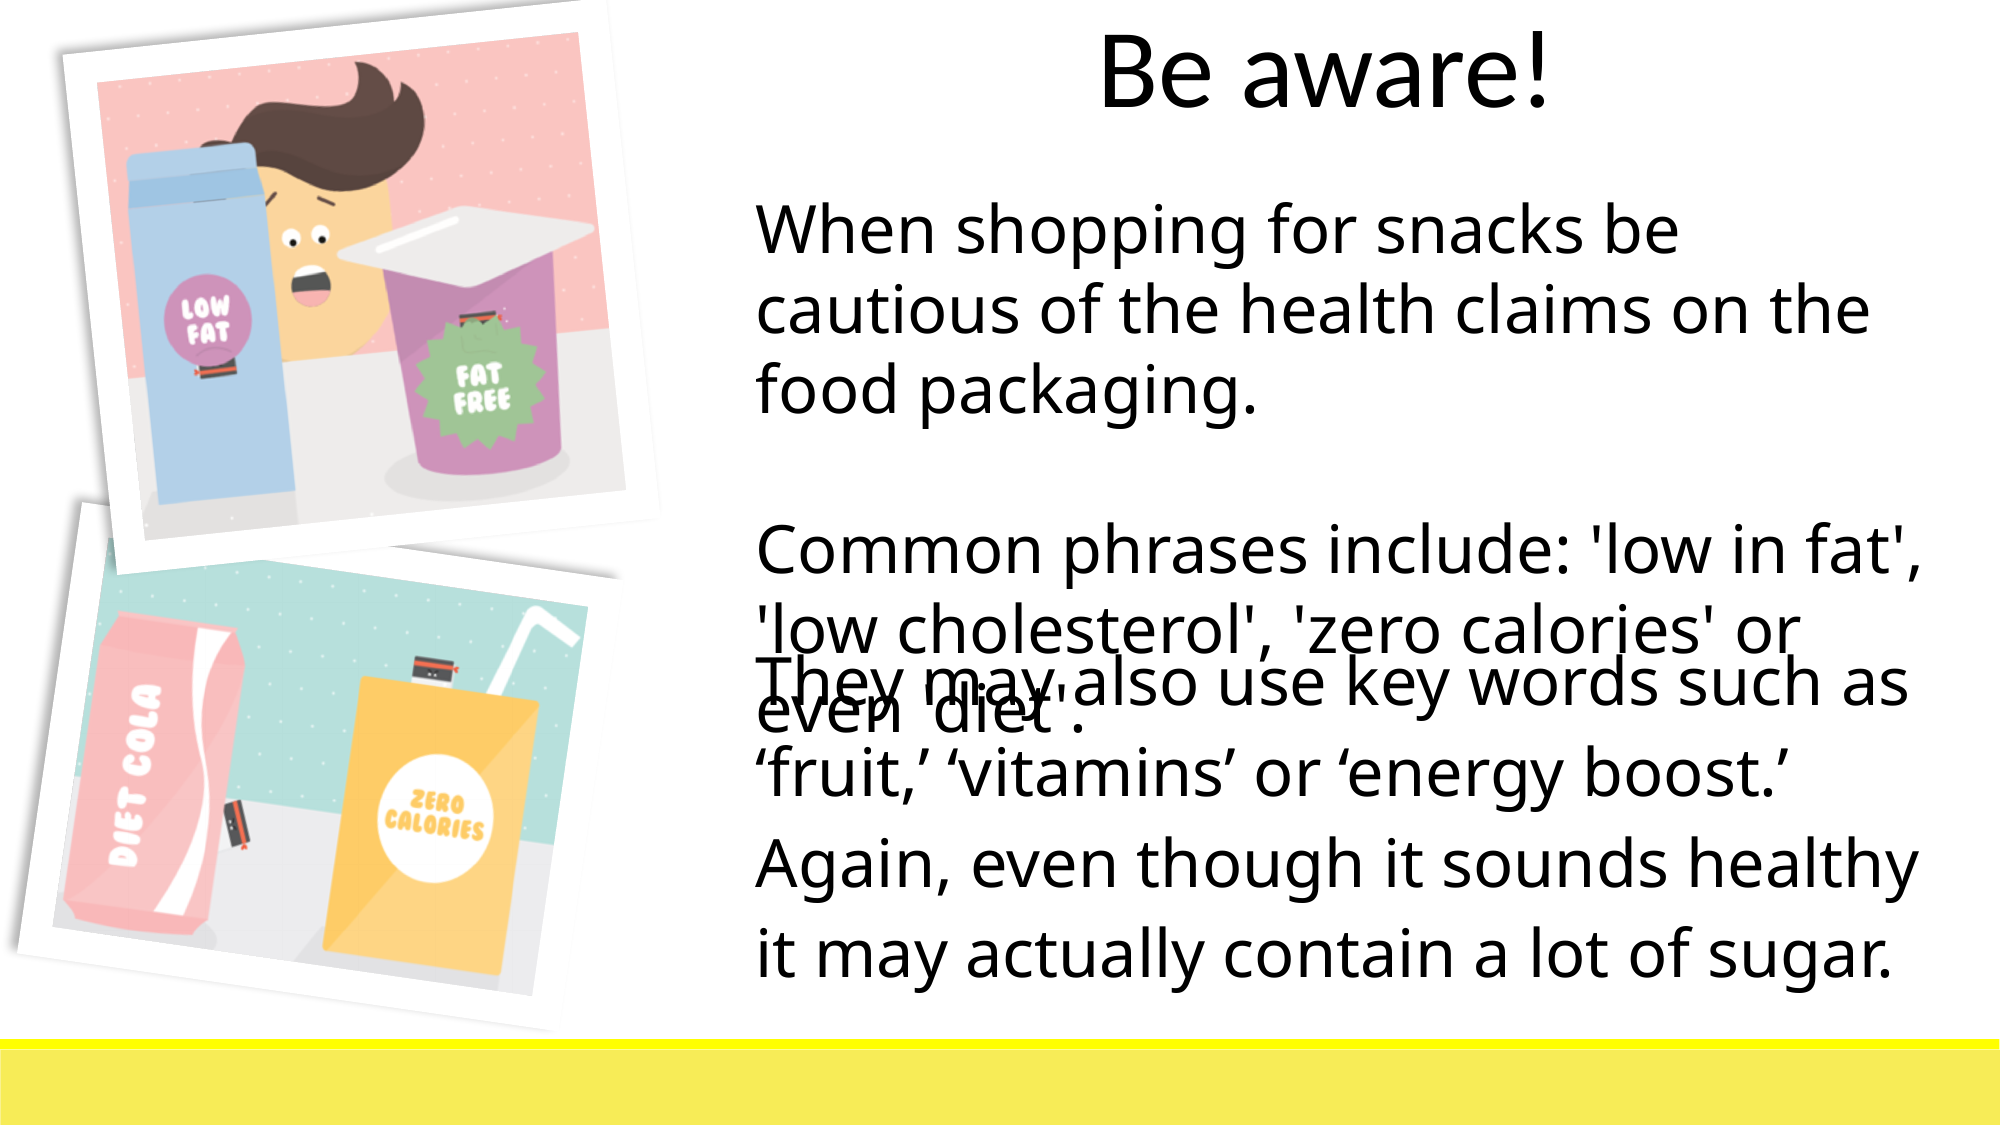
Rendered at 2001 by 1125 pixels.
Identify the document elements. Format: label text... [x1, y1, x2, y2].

text_box When shopping for snacks be cautious of the health claims on the food packaging. Common phrases include: 'low in fat', 'low cholesterol', 'zero calories' or even 'diet'. [740, 179, 1976, 754]
table_header They may also use key words such as ‘fruit,’ ‘vitamins’ or ‘energy boost.’ Again, even though it sounds healthy it may actually contain a lot of sugar. [741, 754, 1975, 1005]
picture [98, 33, 626, 540]
table_header Be aware! [929, 15, 1726, 143]
picture [53, 538, 588, 995]
